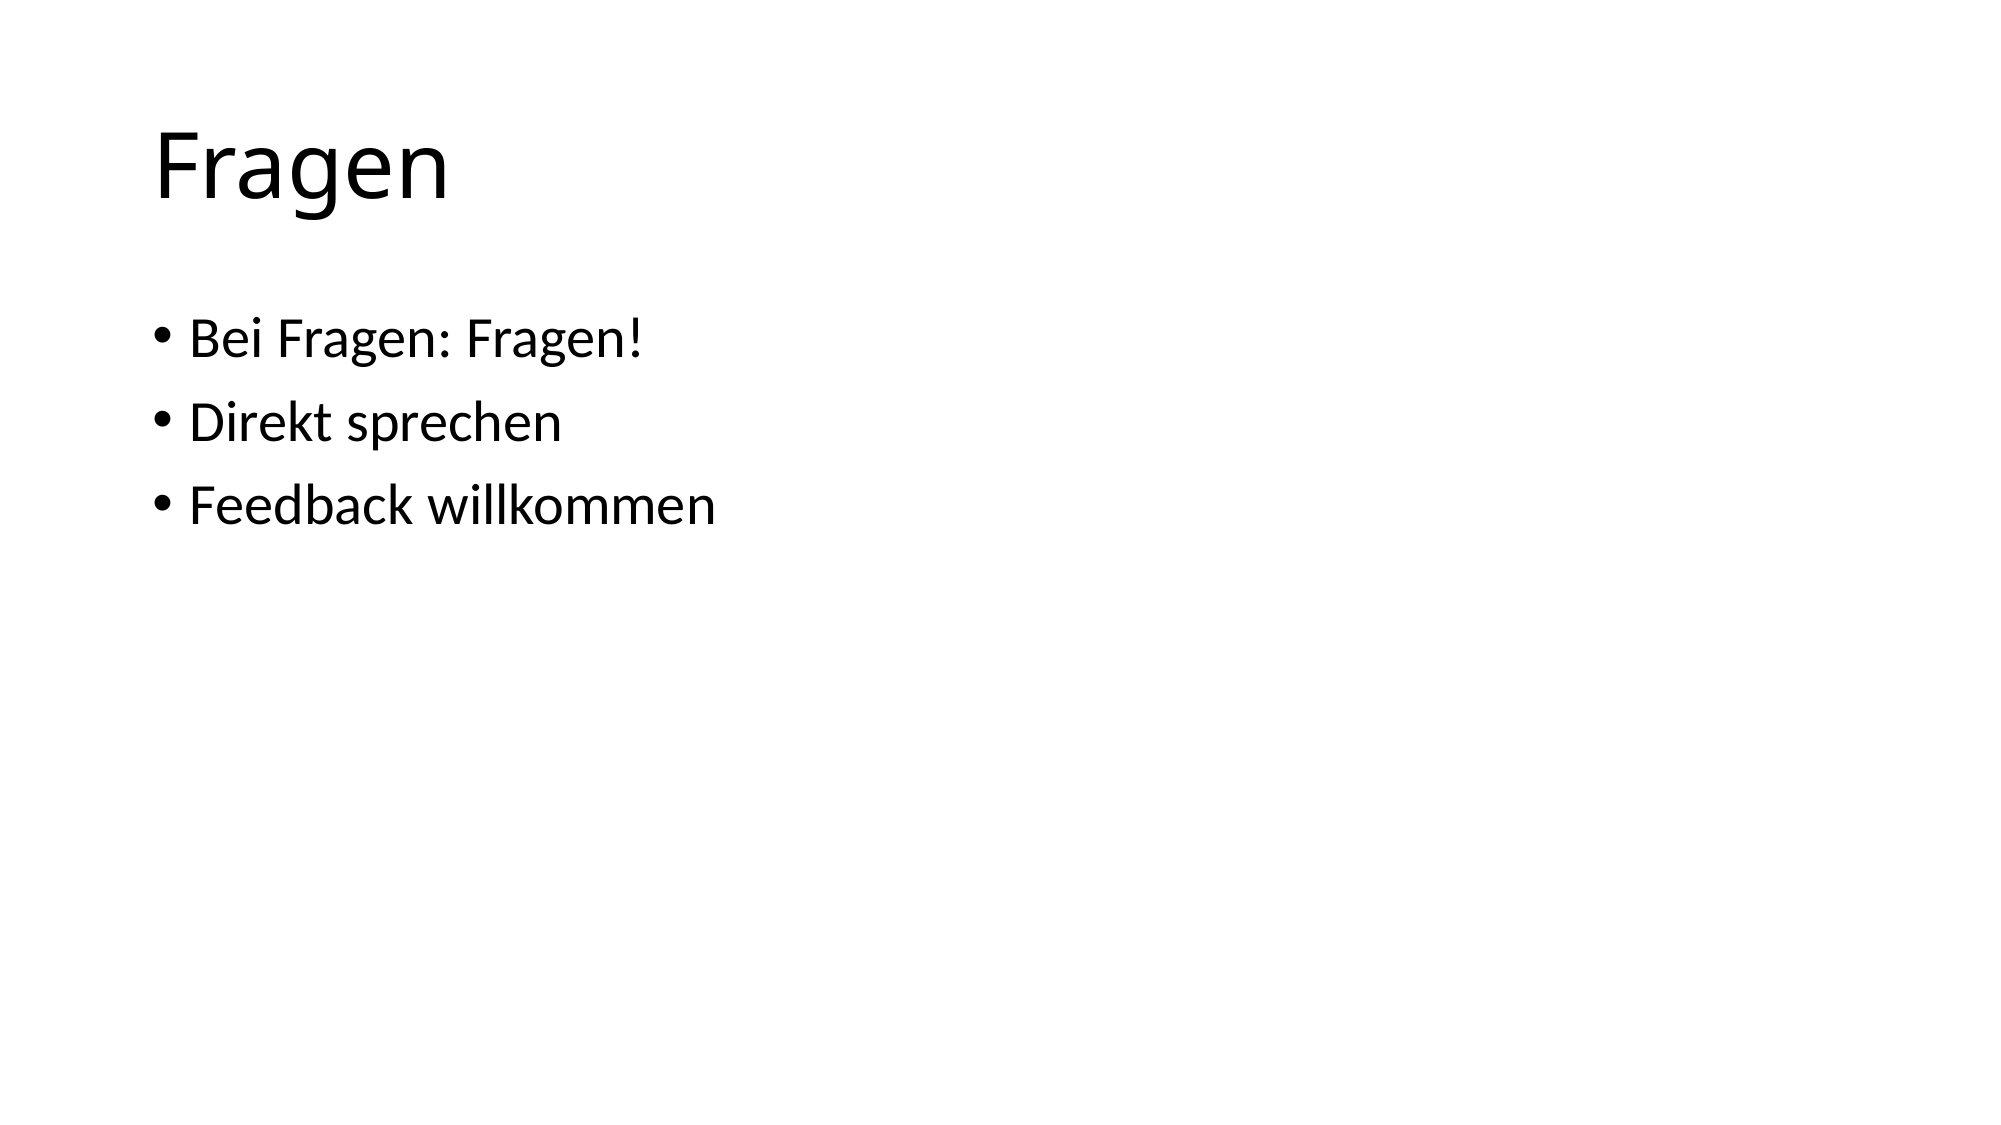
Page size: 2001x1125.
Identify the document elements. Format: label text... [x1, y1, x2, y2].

title Fragen [137, 59, 1863, 278]
list Bei Fragen: Fragen! Direkt sprechen Feedback willkommen [137, 299, 1863, 1014]
